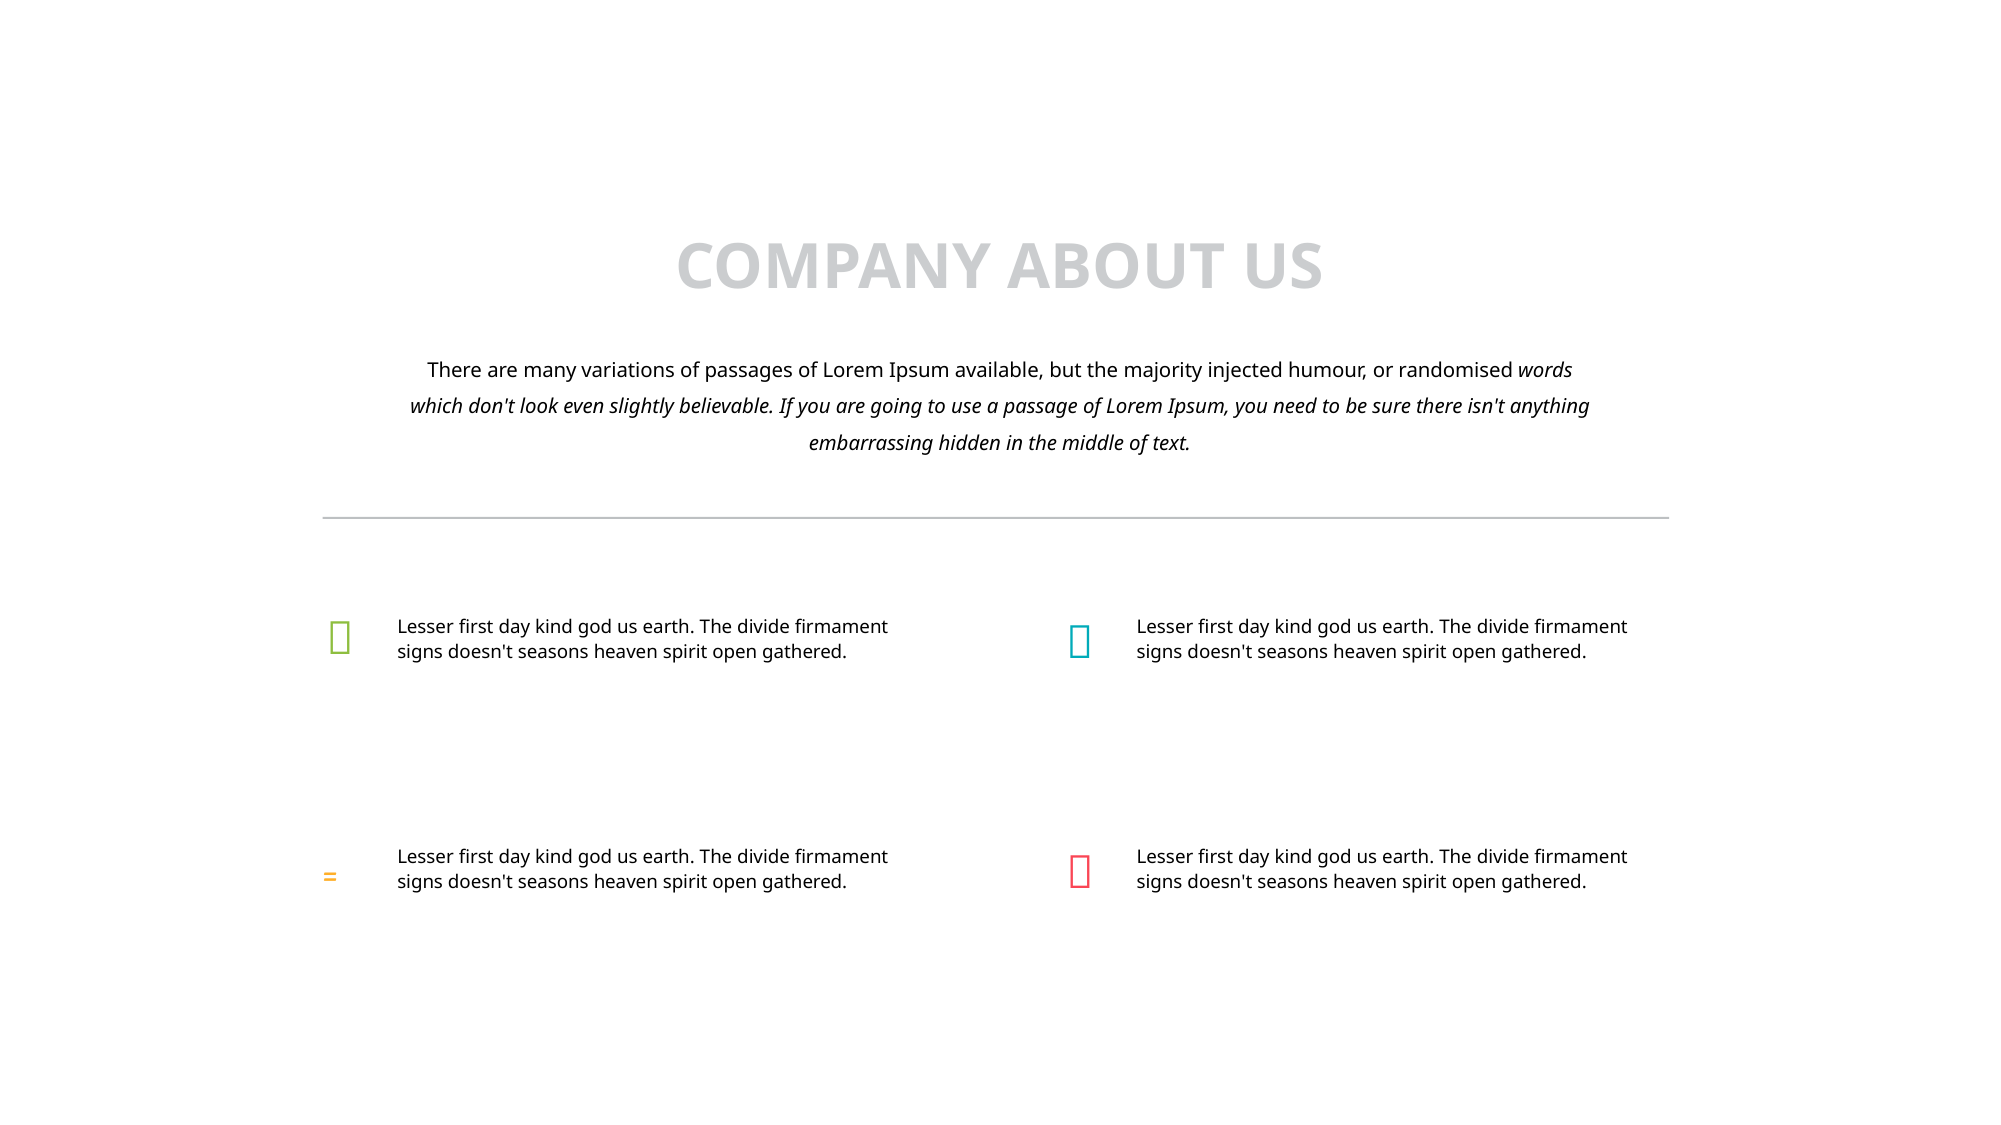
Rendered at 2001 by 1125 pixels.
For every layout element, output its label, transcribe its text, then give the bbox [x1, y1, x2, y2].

text_box There are many variations of passages of Lorem Ipsum available, but the majority injected humour, or randomised words which don't look even slightly believable. If you are going to use a passage of Lorem Ipsum, you need to be sure there isn't anything embarrassing hidden in the middle of text. [392, 336, 1608, 463]
text_box  [308, 834, 393, 905]
text_box Lesser first day kind god us earth. The divide firmament signs doesn't seasons heaven spirit open gathered. [393, 834, 953, 900]
text_box Lesser first day kind god us earth. The divide firmament signs doesn't seasons heaven spirit open gathered. [1121, 605, 1692, 670]
text_box Lesser first day kind god us earth. The divide firmament signs doesn't seasons heaven spirit open gathered. [1121, 834, 1692, 900]
text_box  [1051, 605, 1114, 676]
text_box COMPANY ABOUT US [660, 219, 1340, 309]
text_box  [311, 601, 383, 671]
text_box  [1051, 835, 1127, 905]
text_box Lesser first day kind god us earth. The divide firmament signs doesn't seasons heaven spirit open gathered. [383, 605, 953, 670]
